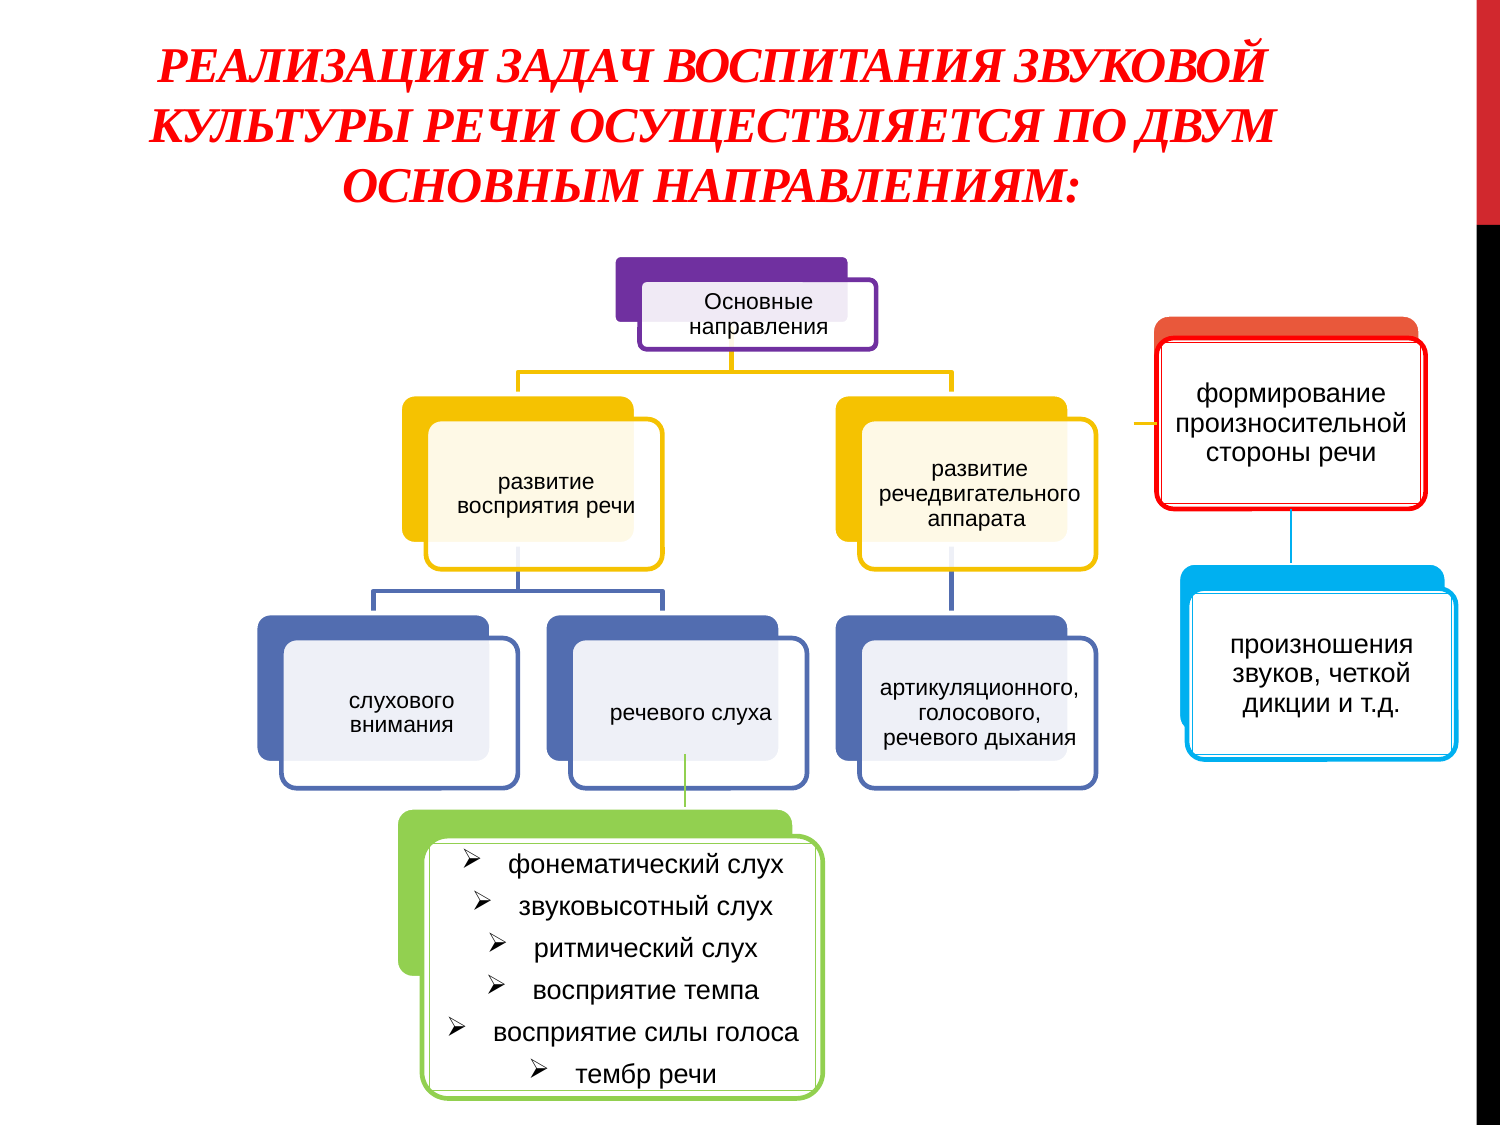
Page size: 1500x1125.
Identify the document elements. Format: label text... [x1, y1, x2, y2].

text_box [1186, 588, 1457, 760]
title Реализация задач воспитания звуковой культуры речи осуществляется по двум основным направлениям: [103, 0, 1322, 220]
text_box [1201, 560, 1450, 582]
text_box [393, 805, 797, 981]
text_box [1156, 337, 1427, 510]
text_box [421, 835, 824, 1099]
text_box [1201, 312, 1424, 332]
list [158, 254, 1193, 789]
